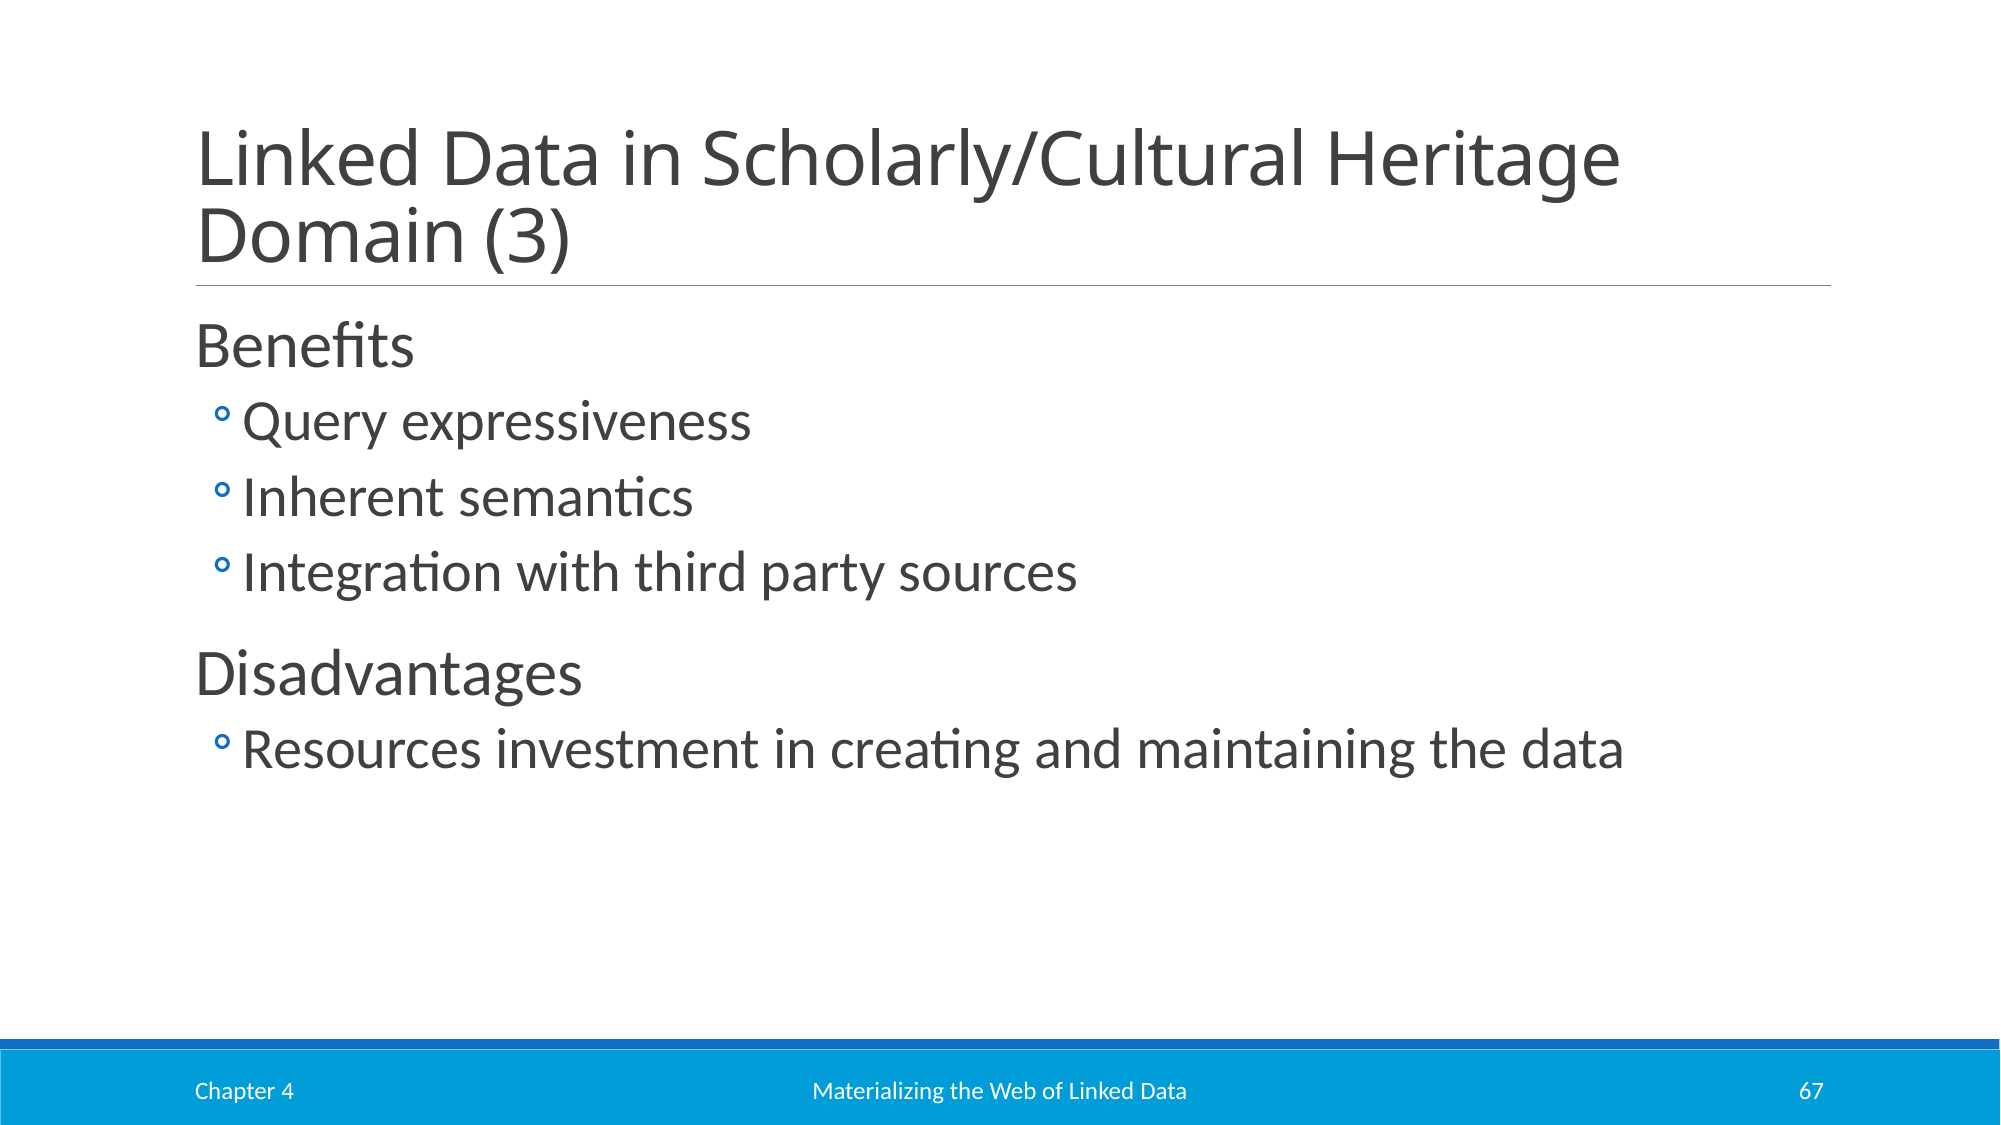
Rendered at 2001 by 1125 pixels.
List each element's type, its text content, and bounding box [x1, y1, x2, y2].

title Linked Data in Scholarly/Cultural Heritage Domain (3) [180, 47, 1830, 285]
slide_number 67 [1624, 1059, 1840, 1120]
list Benefits Query expressiveness Inherent semantics Integration with third party sources Disadvantages Resources investment in creating and maintaining the data [180, 302, 1830, 963]
slide_number Chapter 4 [180, 1059, 586, 1120]
footer Materializing the Web of Linked Data [604, 1059, 1396, 1120]
